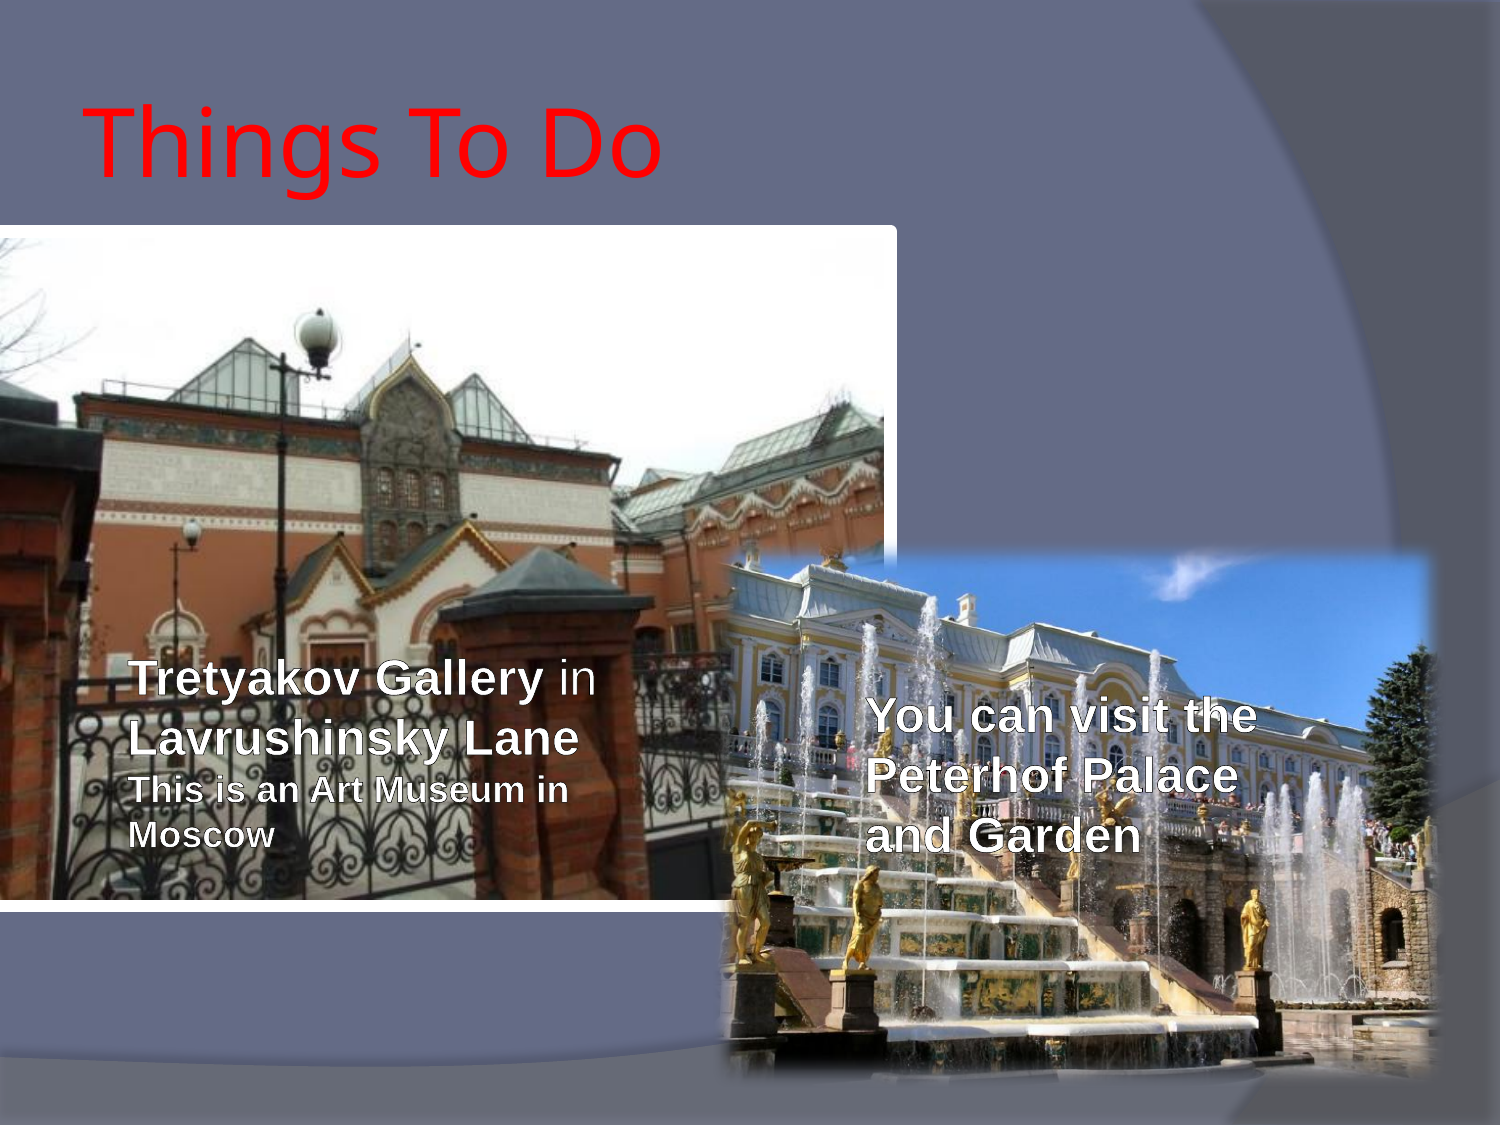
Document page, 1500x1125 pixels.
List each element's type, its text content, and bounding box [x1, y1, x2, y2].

title Things To Do [75, 45, 1301, 233]
picture [0, 237, 1446, 1088]
